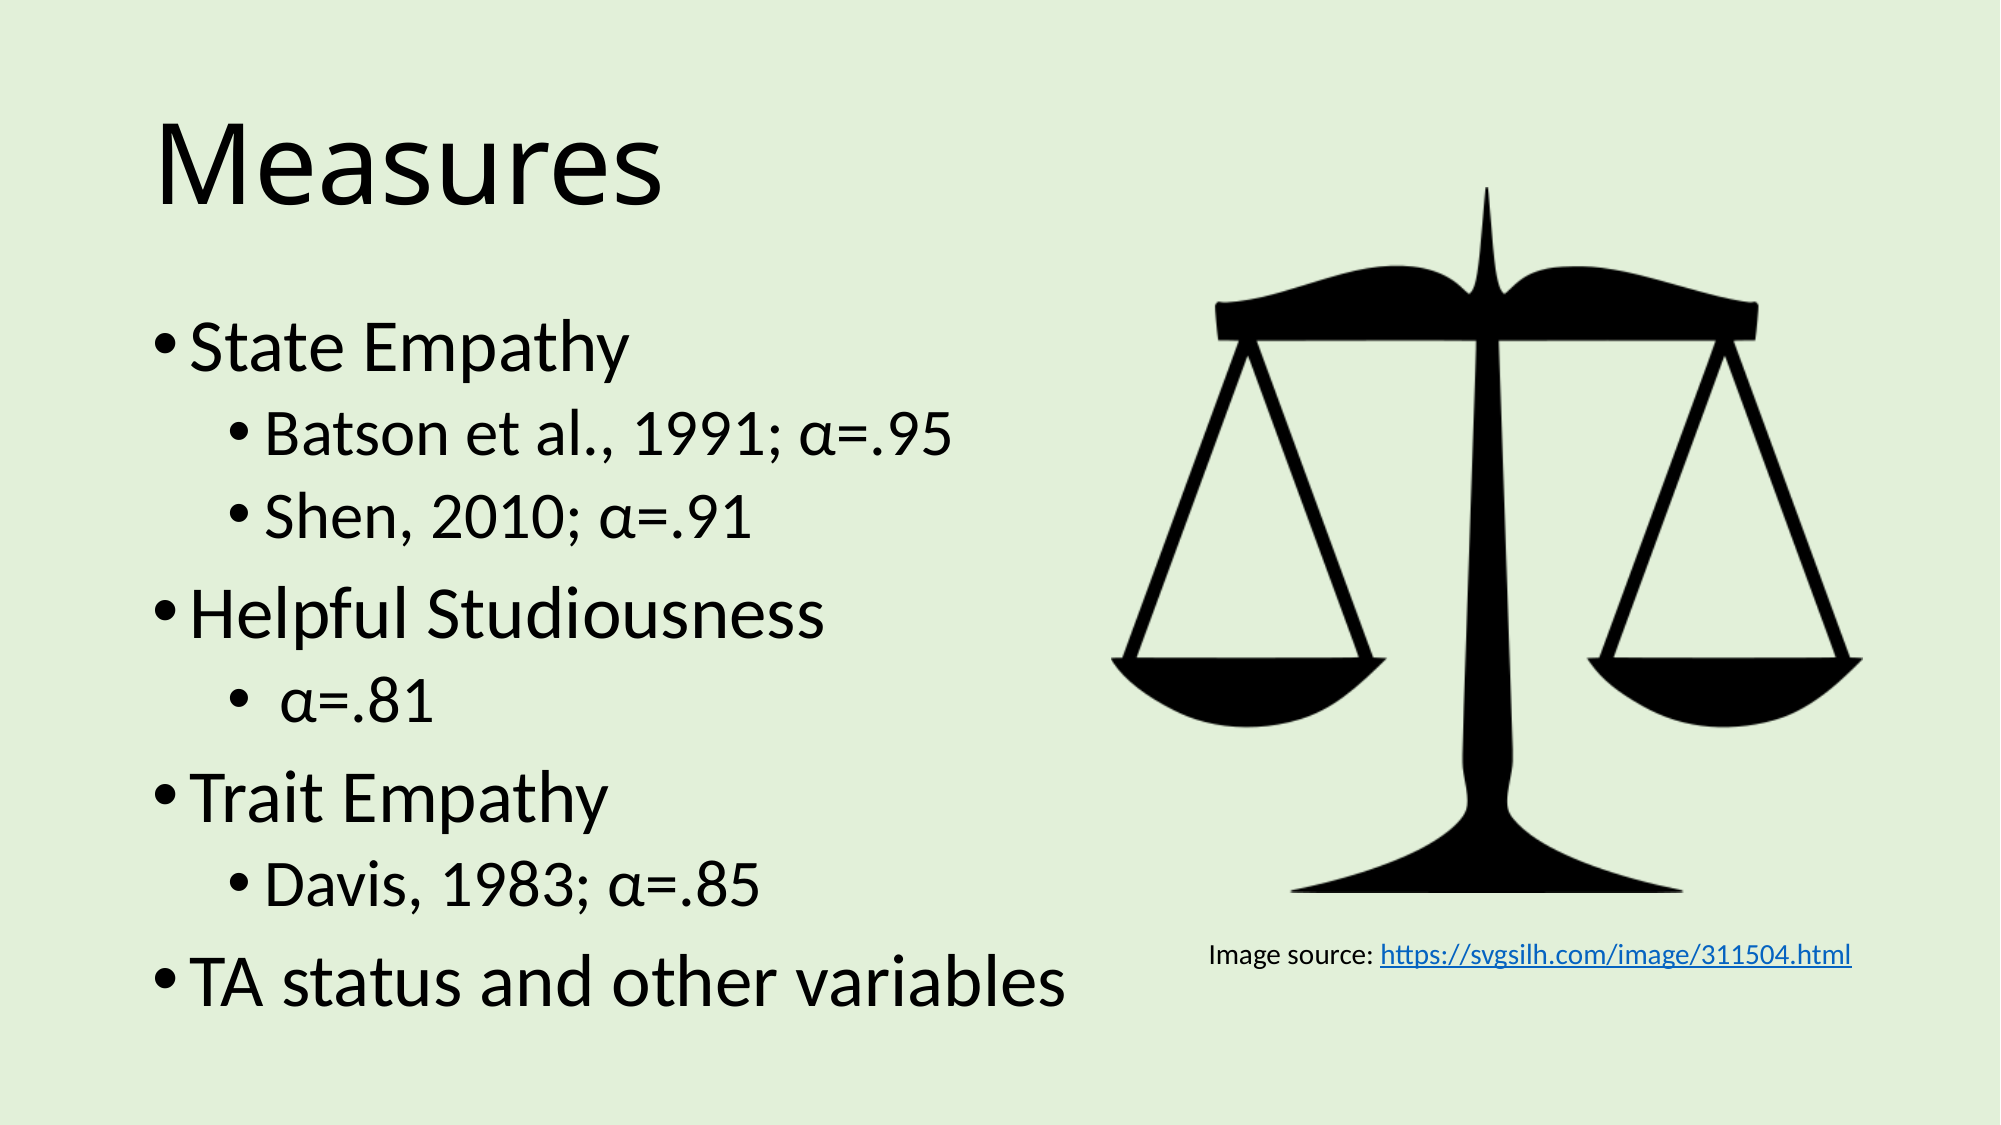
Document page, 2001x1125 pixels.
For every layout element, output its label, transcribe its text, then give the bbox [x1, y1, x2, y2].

list State Empathy Batson et al., 1991; α=.95 Shen, 2010; α=.91 Helpful Studiousness α=.81 Trait Empathy Davis, 1983; α=.85 TA status and other variables [137, 299, 1863, 1014]
text_box Image source: https://svgsilh.com/image/311504.html [1193, 927, 2000, 978]
title Measures [137, 59, 1863, 278]
picture [1110, 187, 1863, 893]
